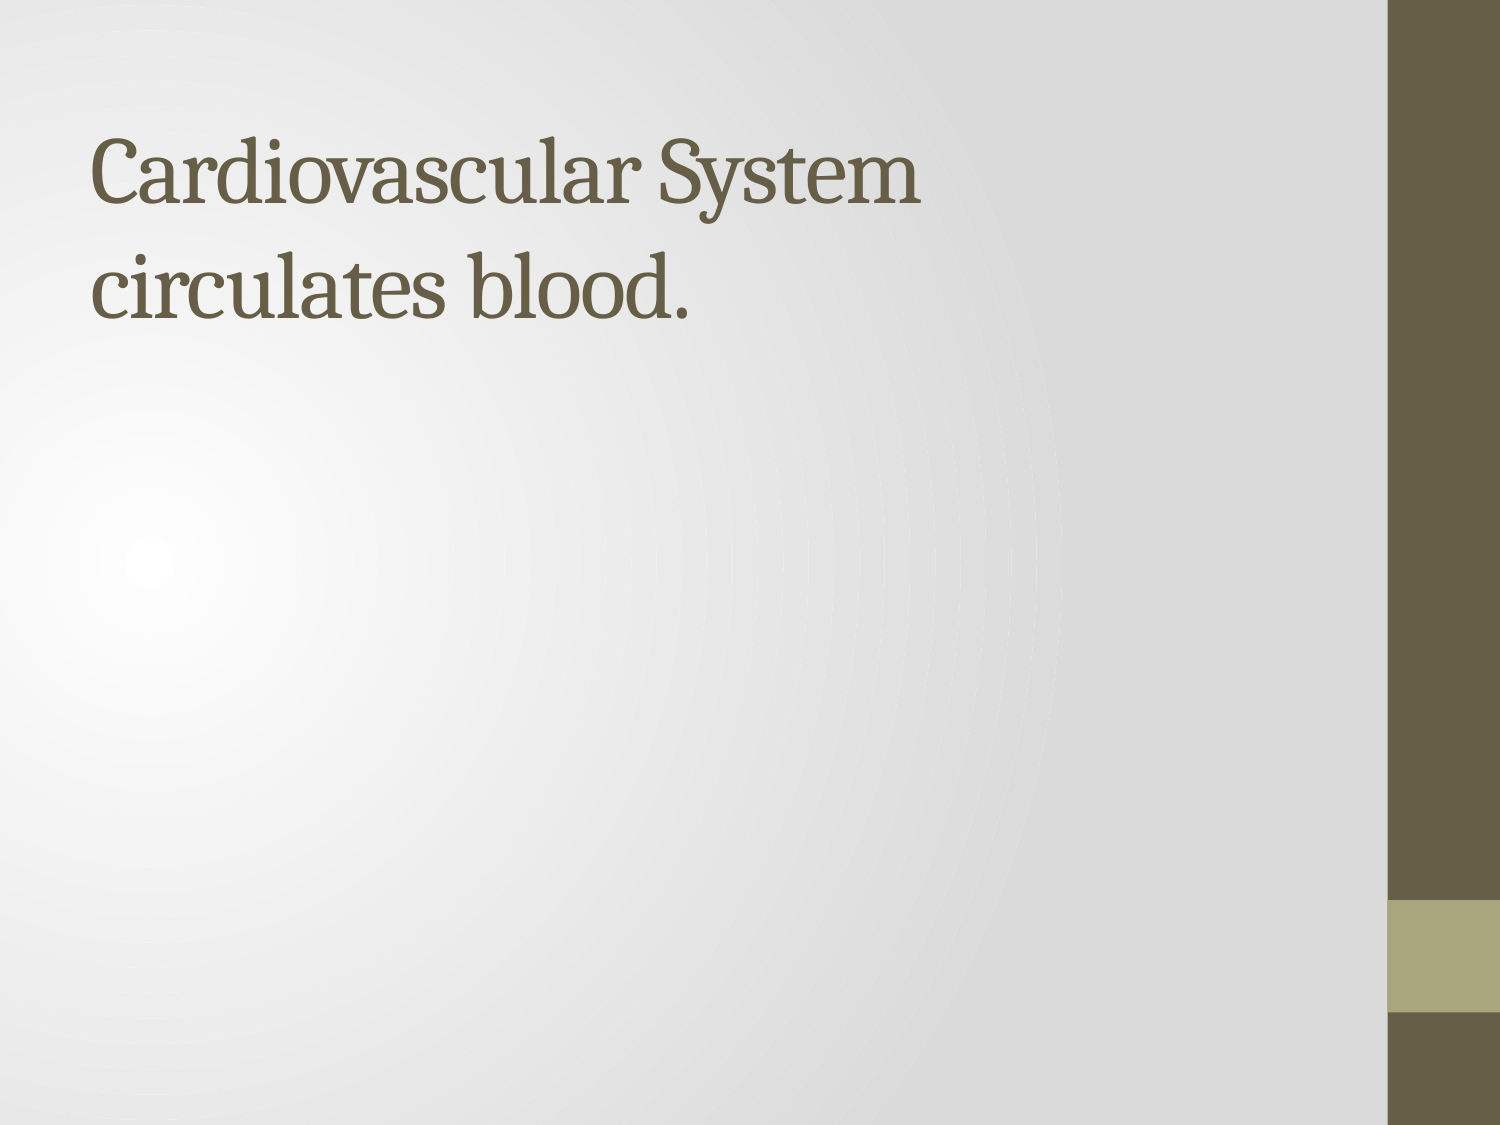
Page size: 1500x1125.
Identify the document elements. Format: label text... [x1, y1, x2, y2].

title Cardiovascular System circulates blood. [75, 45, 1325, 400]
